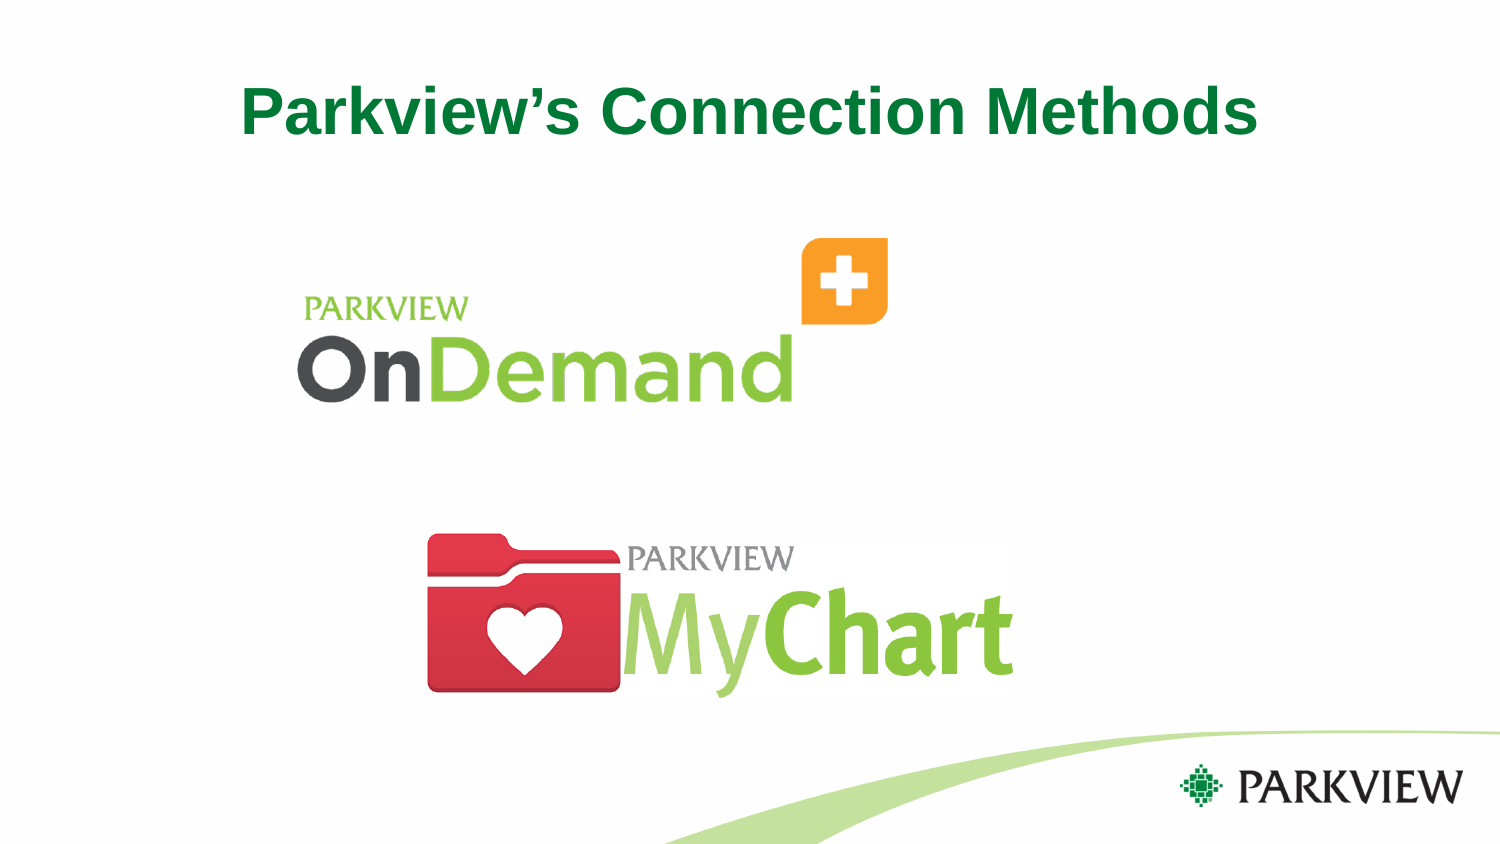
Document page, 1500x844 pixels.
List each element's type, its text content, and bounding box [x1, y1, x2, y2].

title Parkview’s Connection Methods [75, 37, 1425, 179]
picture [0, 0, 1500, 844]
